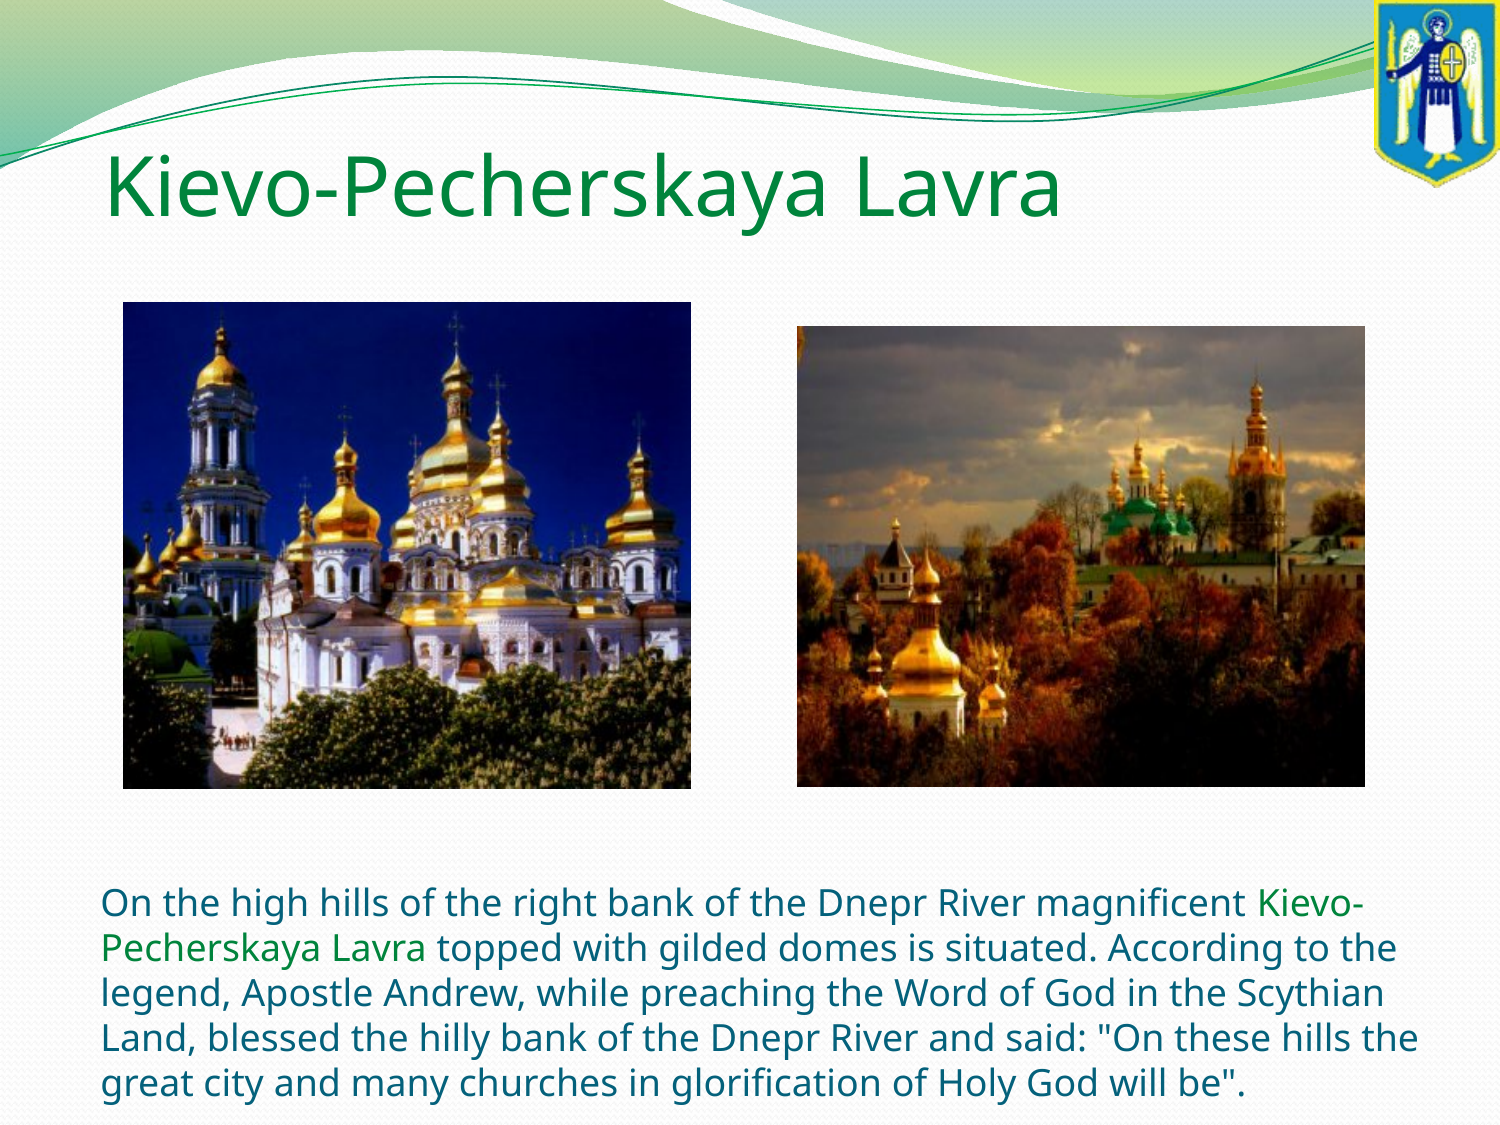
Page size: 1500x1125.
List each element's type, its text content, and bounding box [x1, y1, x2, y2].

picture [796, 325, 1365, 787]
text_box Kievo-Pecherskaya Lavra [88, 125, 1500, 286]
picture [123, 302, 692, 789]
title On the high hills of the right bank of the Dnepr River magnificent Kievo-Pecherskaya Lavra topped with gilded domes is situated. According to the legend, Apostle Andrew, while preaching the Word of God in the Scythian Land, blessed the hilly bank of the Dnepr River and said: "On these hills the great city and many churches in glorification of Holy God will be". [100, 916, 1464, 1105]
picture [1374, 0, 1500, 188]
